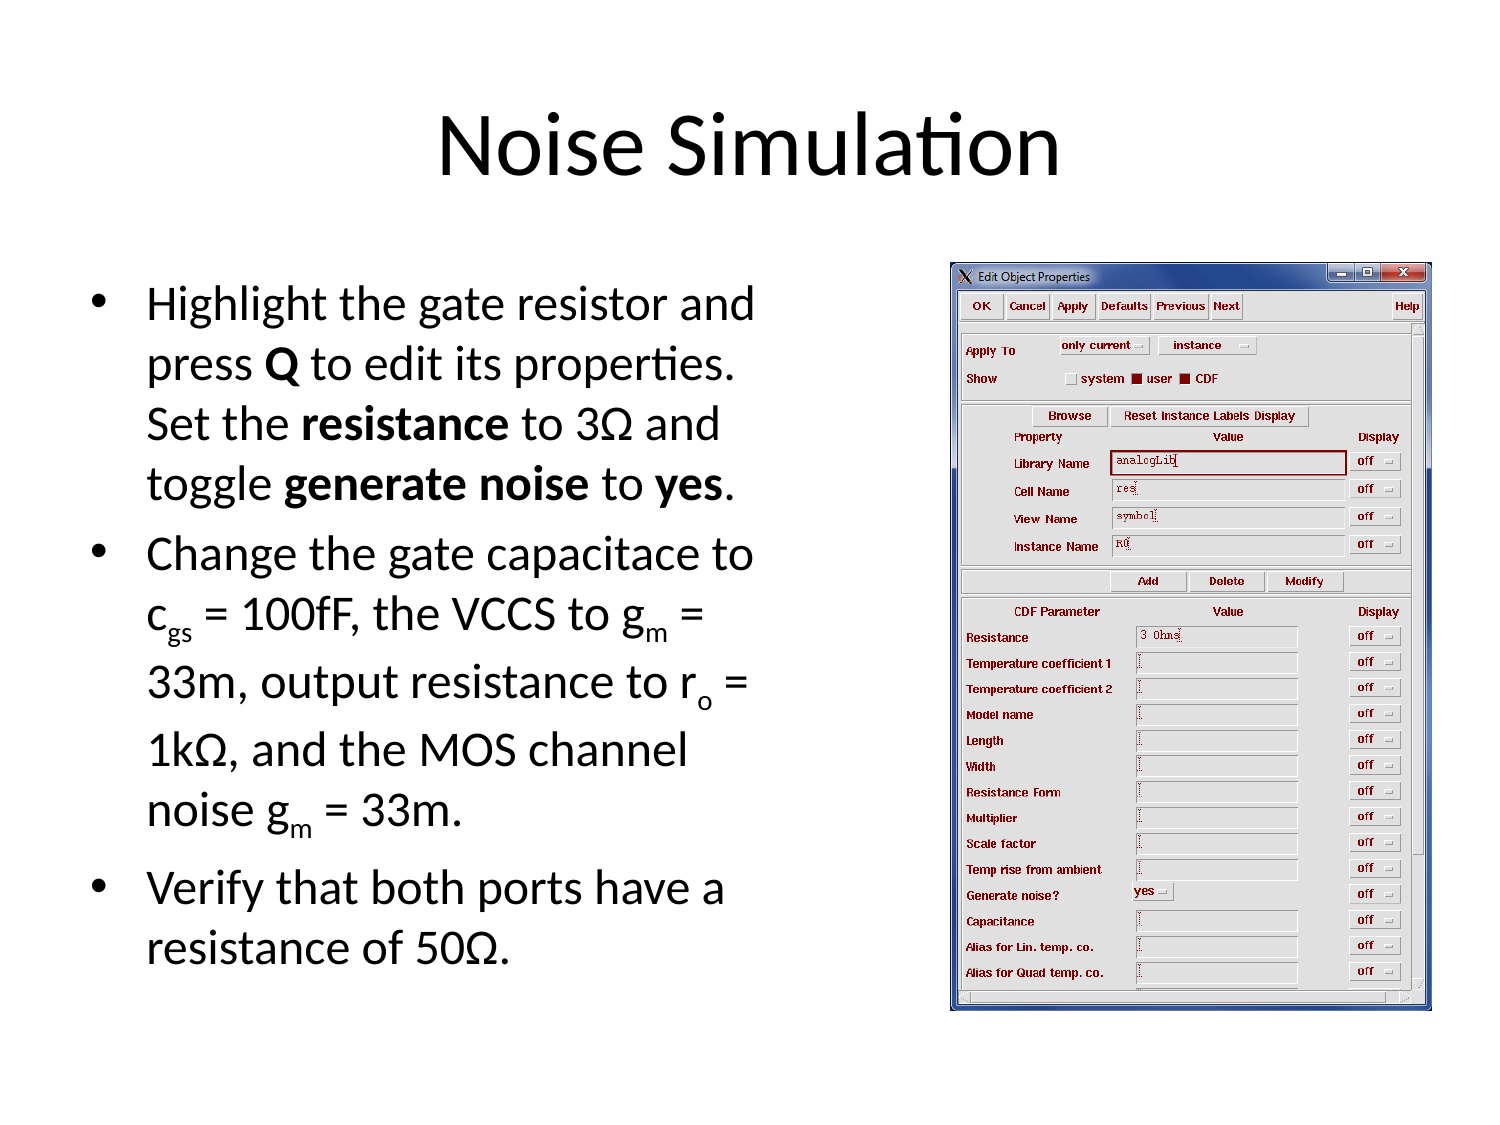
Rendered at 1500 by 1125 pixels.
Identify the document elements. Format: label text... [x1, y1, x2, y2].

list Highlight the gate resistor and press Q to edit its properties. Set the resistance to 3Ω and toggle generate noise to yes. Change the gate capacitace to cgs = 100fF, the VCCS to gm = 33m, output resistance to ro = 1kΩ, and the MOS channel noise gm = 33m. Verify that both ports have a resistance of 50Ω. [75, 262, 800, 1005]
picture [949, 262, 1432, 1012]
title Noise Simulation [75, 45, 1425, 233]
